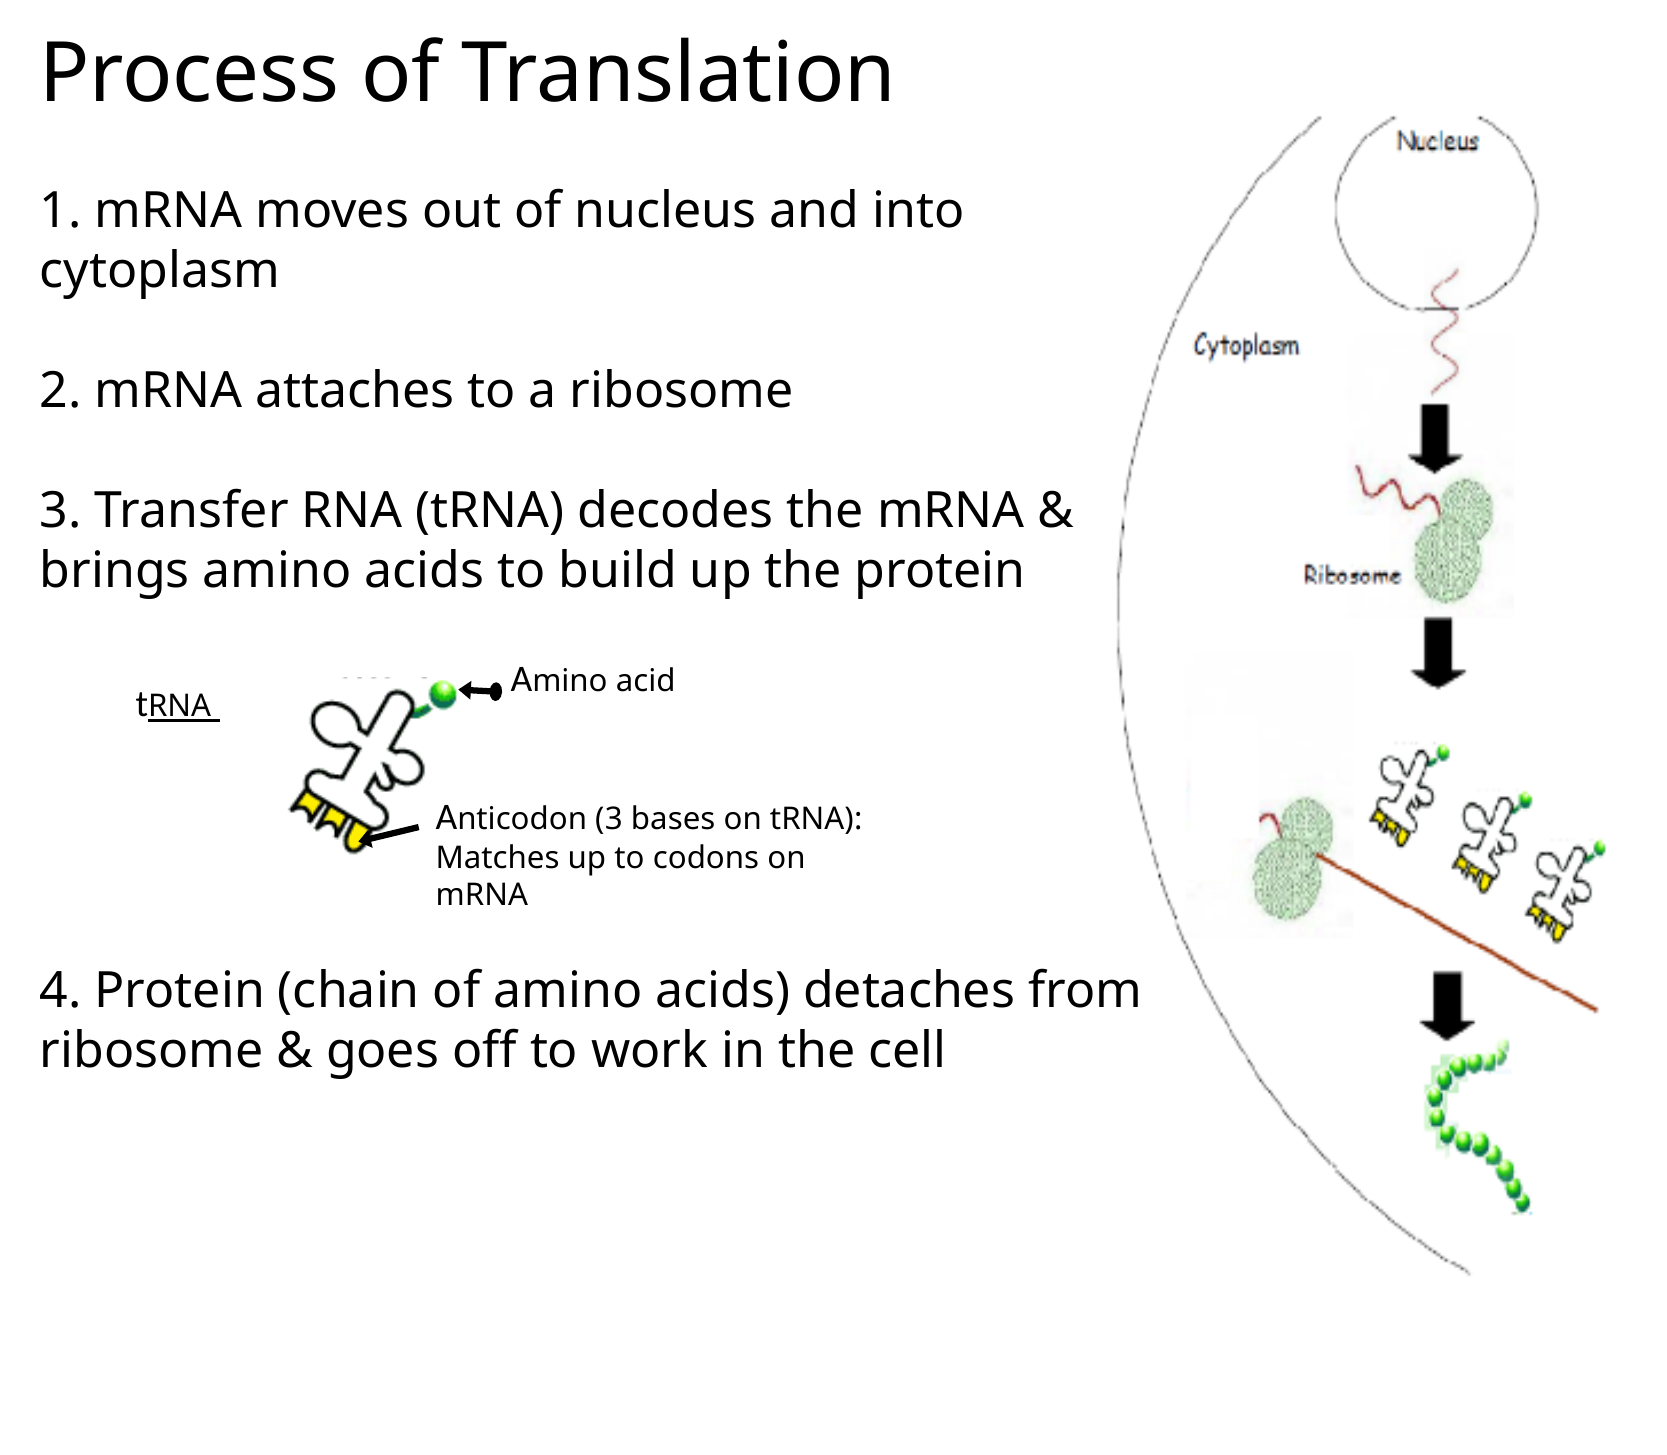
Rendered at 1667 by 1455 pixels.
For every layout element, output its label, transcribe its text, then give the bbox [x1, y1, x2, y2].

picture [1095, 18, 1638, 1340]
text_box tRNA [120, 627, 317, 732]
text_box Amino acid [495, 602, 796, 707]
text_box Anticodon (3 bases on tRNA): Matches up to codons on mRNA [420, 739, 892, 920]
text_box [358, 826, 419, 842]
text_box Process of Translation 1. mRNA moves out of nucleus and into cytoplasm 2. mRNA attaches to a ribosome 3. Transfer RNA (tRNA) decodes the mRNA & brings amino acids to build up the protein 4. Protein (chain of amino acids) detaches from ribosome & goes off to work in the cell [24, 10, 1171, 1086]
picture [270, 676, 488, 865]
